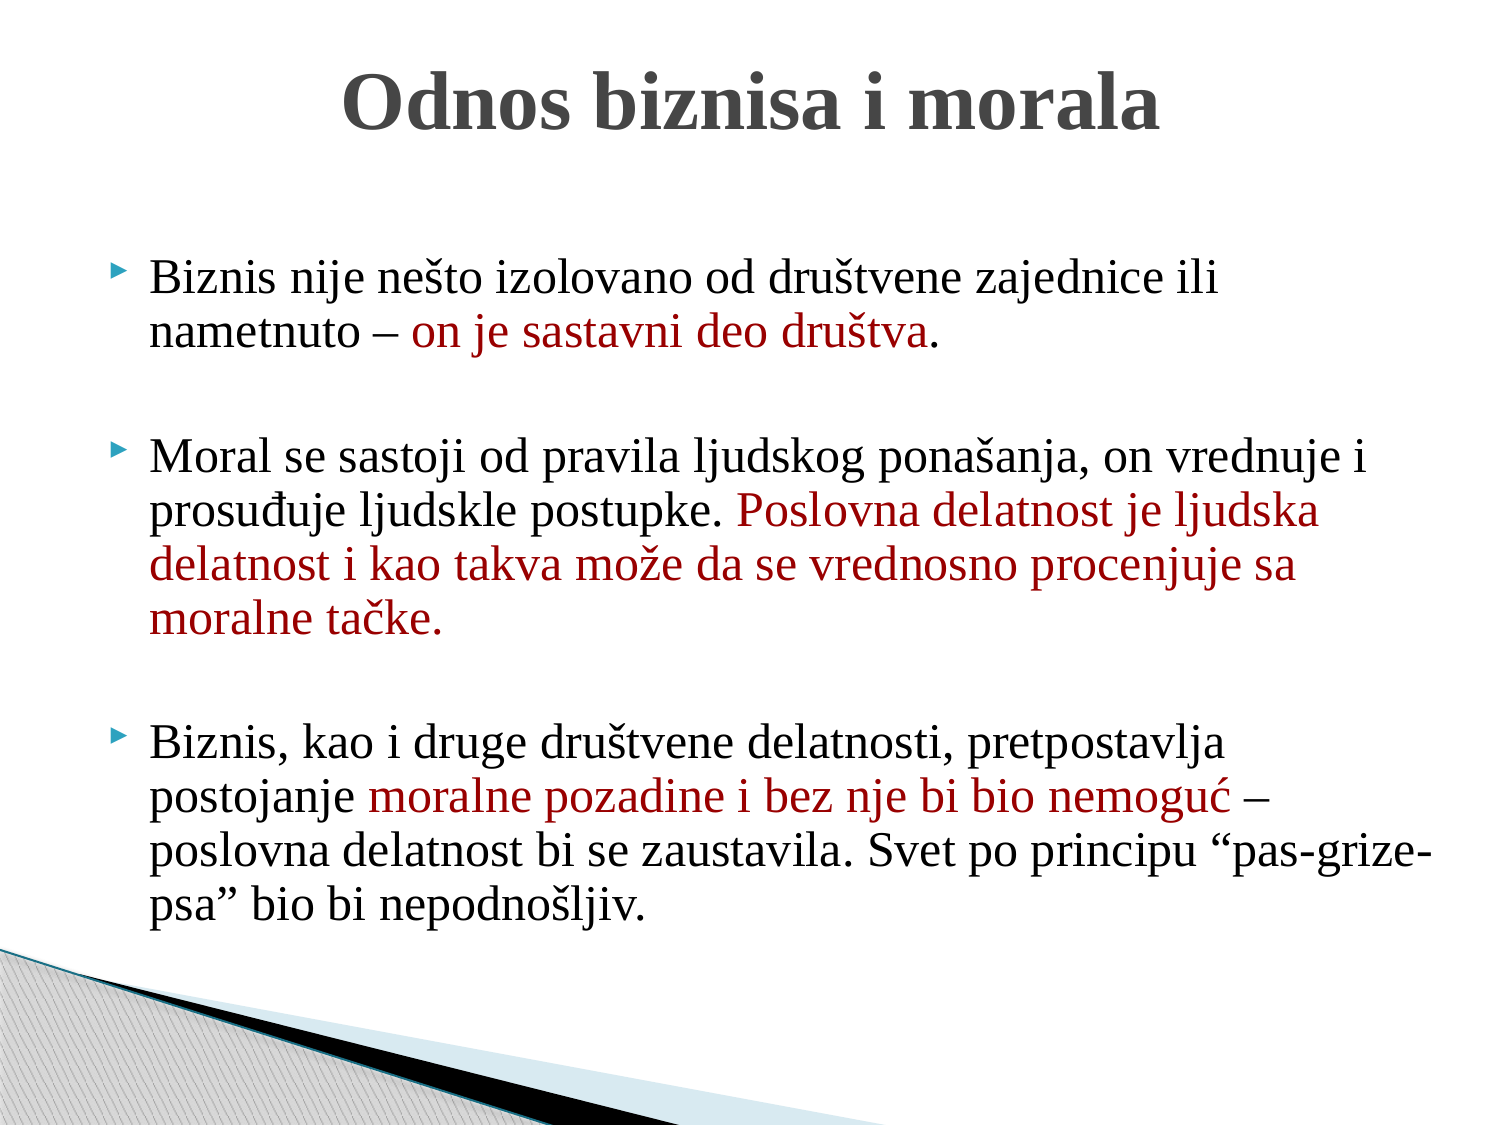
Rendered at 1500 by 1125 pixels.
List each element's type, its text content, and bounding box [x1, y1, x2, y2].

list Biznis nije nešto izolovano od društvene zajednice ili nametnuto – on je sastavni deo društva. Moral se sastoji od pravila ljudskog ponašanja, on vrednuje i prosuđuje ljudskle postupke. Poslovna delatnost je ljudska delatnost i kao takva može da se vrednosno procenjuje sa moralne tačke. Biznis, kao i druge društvene delatnosti, pretpostavlja postojanje moralne pozadine i bez nje bi bio nemoguć – poslovna delatnost bi se zaustavila. Svet po principu “pas-grize-psa” bio bi nepodnošljiv. [74, 242, 1460, 986]
title Odnos biznisa i morala [76, 19, 1427, 173]
